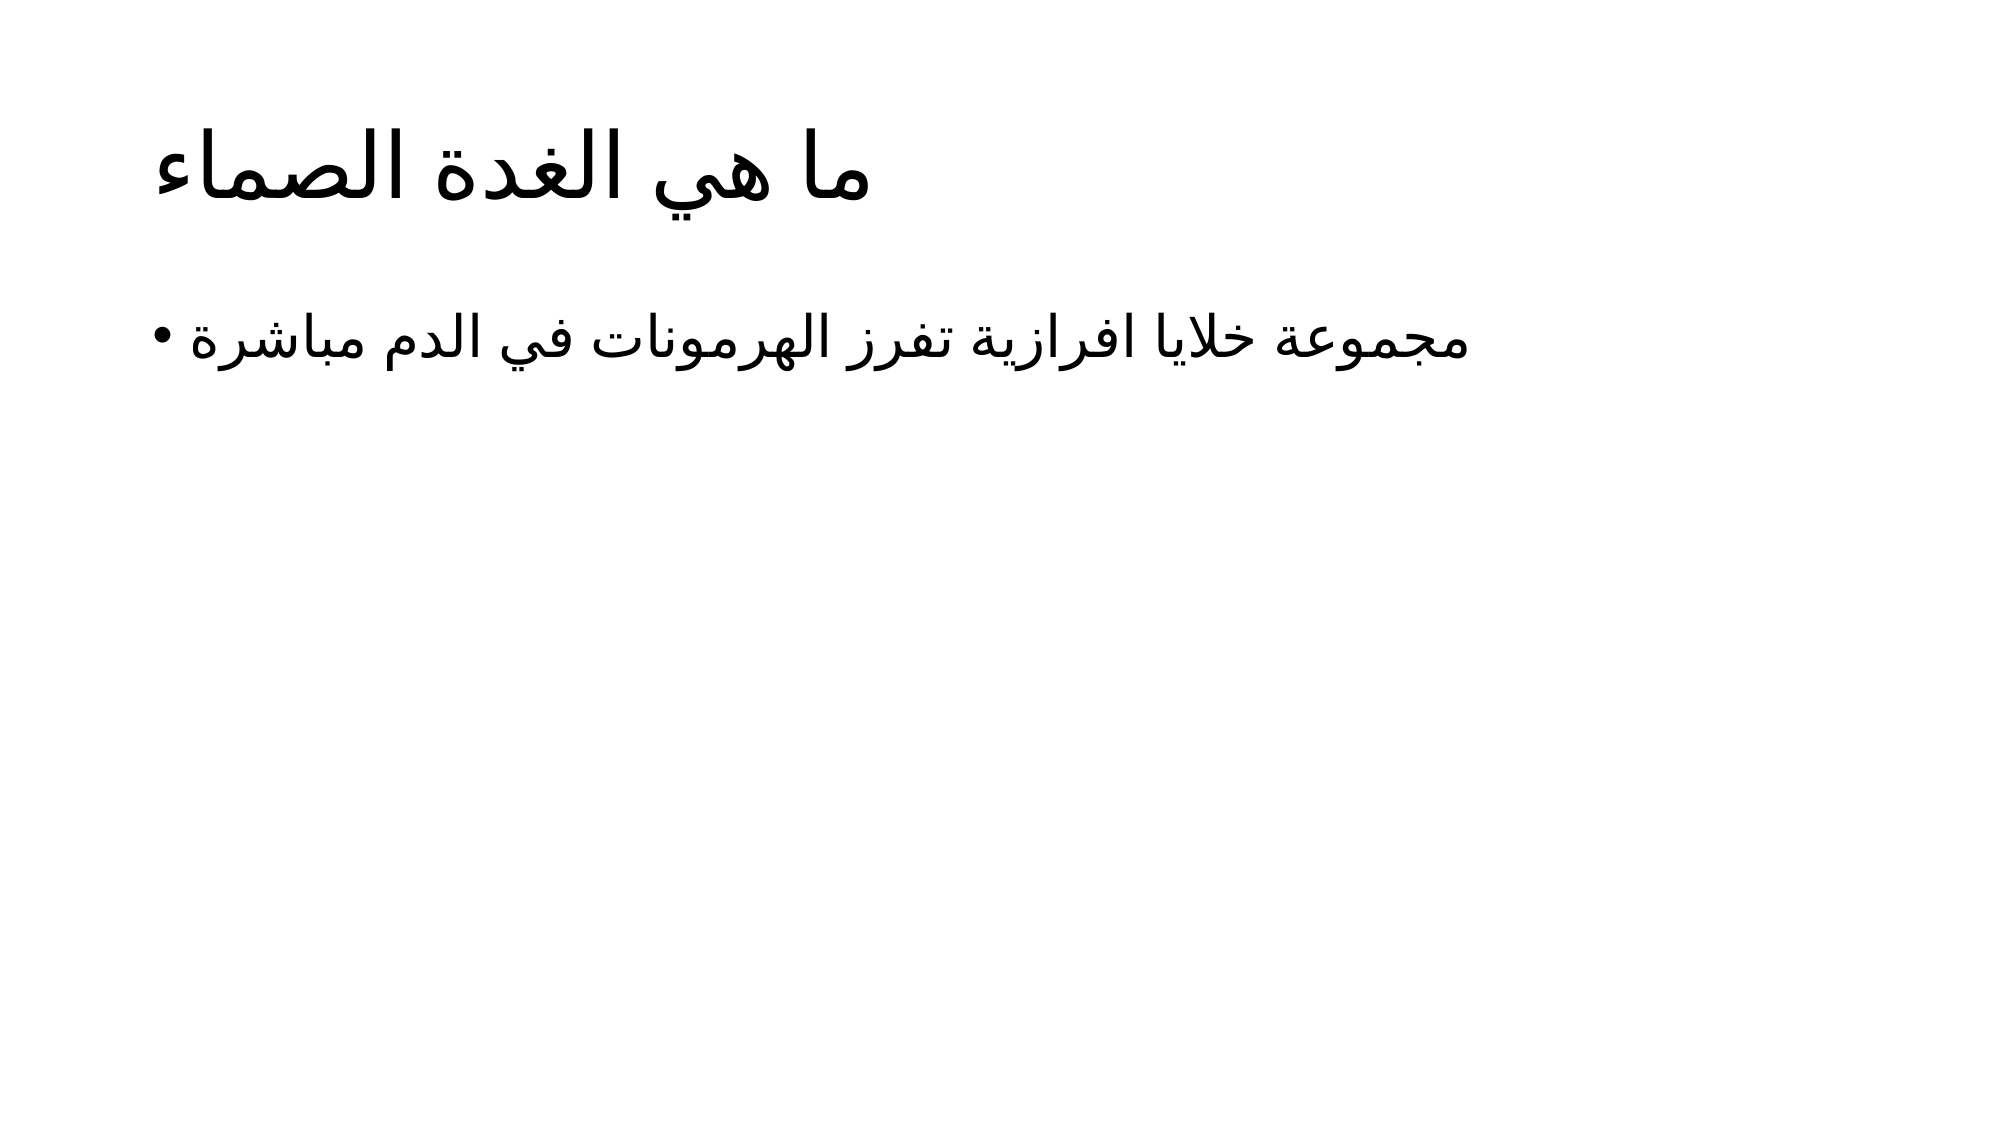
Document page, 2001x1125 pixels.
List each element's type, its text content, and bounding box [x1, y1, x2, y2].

list مجموعة خلايا افرازية تفرز الهرمونات في الدم مباشرة [137, 299, 1863, 1014]
title ما هي الغدة الصماء [137, 59, 1863, 278]
